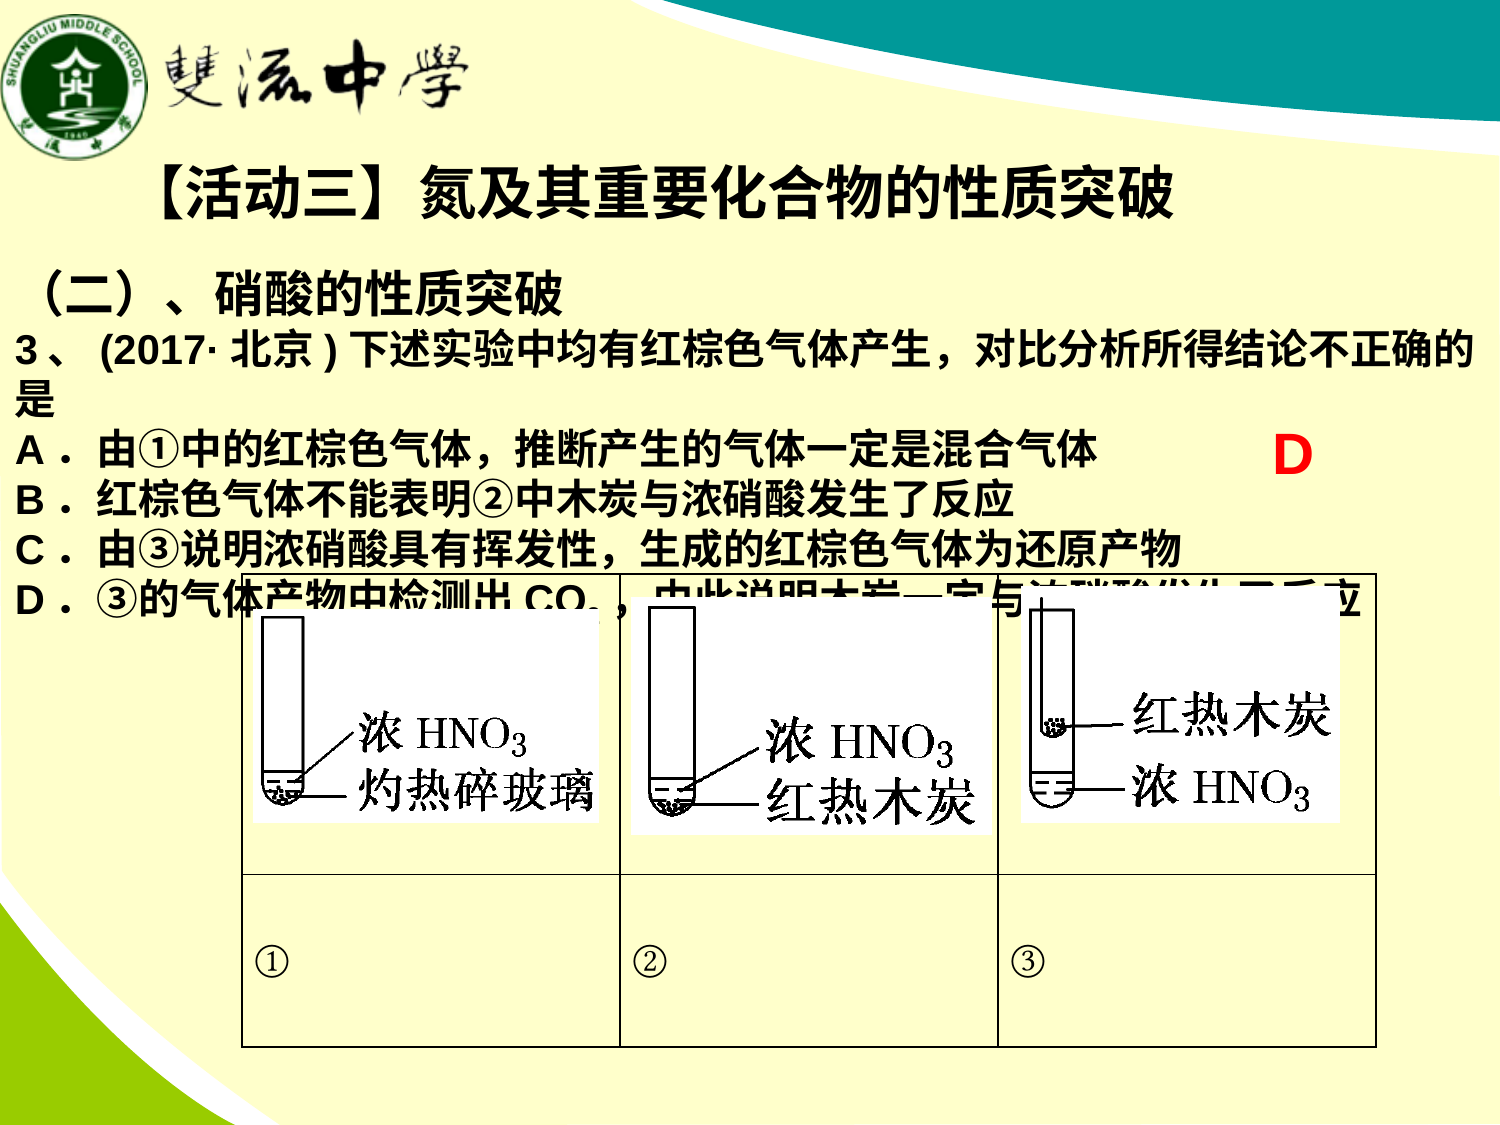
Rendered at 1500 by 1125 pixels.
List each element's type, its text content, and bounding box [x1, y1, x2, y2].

picture [0, 14, 148, 161]
table_header [621, 575, 997, 874]
text_box 【活动三】氮及其重要化合物的性质突破 [112, 149, 1471, 234]
picture [159, 21, 491, 138]
text_box D [1257, 408, 1341, 494]
table_cell ① [243, 875, 619, 1046]
text_box （二）、硝酸的性质突破 3、(2017·北京)下述实验中均有红棕色气体产生，对比分析所得结论不正确的是 A．由①中的红棕色气体，推断产生的气体一定是混合气体 B．红棕色气体不能表明②中木炭与浓硝酸发生了反应 C．由③说明浓硝酸具有挥发性，生成的红棕色气体为还原产物 D．③的气体产物中检测出CO2，由此说明木炭一定与浓硝酸发生了反应 [0, 255, 1500, 637]
picture [1021, 585, 1340, 823]
table_header [243, 575, 619, 874]
table_cell ② [621, 875, 997, 1046]
picture [253, 609, 599, 823]
table_header [999, 575, 1375, 874]
table_cell ③ [999, 875, 1375, 1046]
picture [631, 597, 992, 835]
